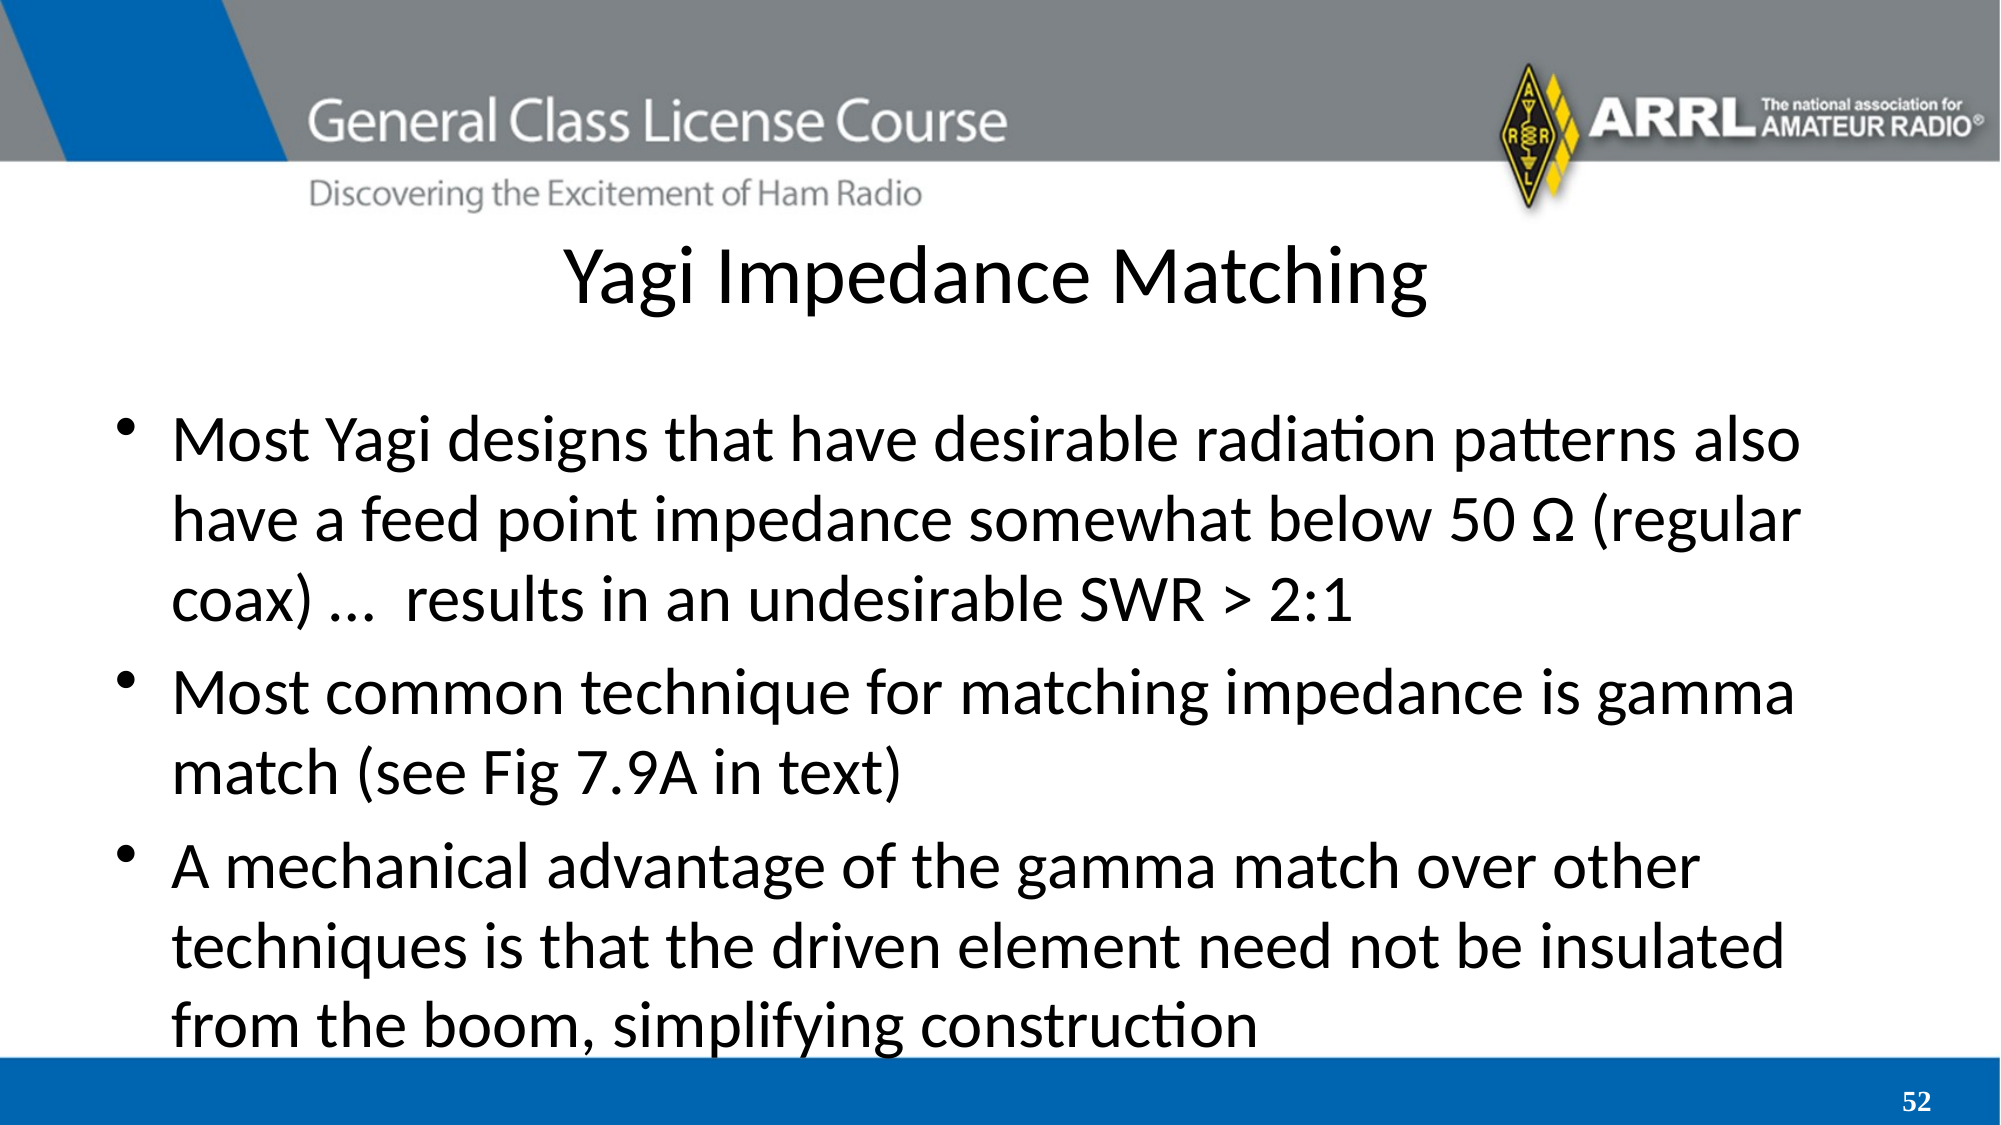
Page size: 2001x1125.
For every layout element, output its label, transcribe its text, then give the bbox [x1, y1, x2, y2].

title Yagi Impedance Matching [96, 212, 1897, 356]
list Most Yagi designs that have desirable radiation patterns also have a feed point impedance somewhat below 50 Ω (regular coax) … results in an undesirable SWR > 2:1 Most common technique for matching impedance is gamma match (see Fig 7.9A in text) A mechanical advantage of the gamma match over other techniques is that the driven element need not be insulated from the boom, simplifying construction [99, 387, 1900, 1075]
picture [0, 0, 2001, 1125]
